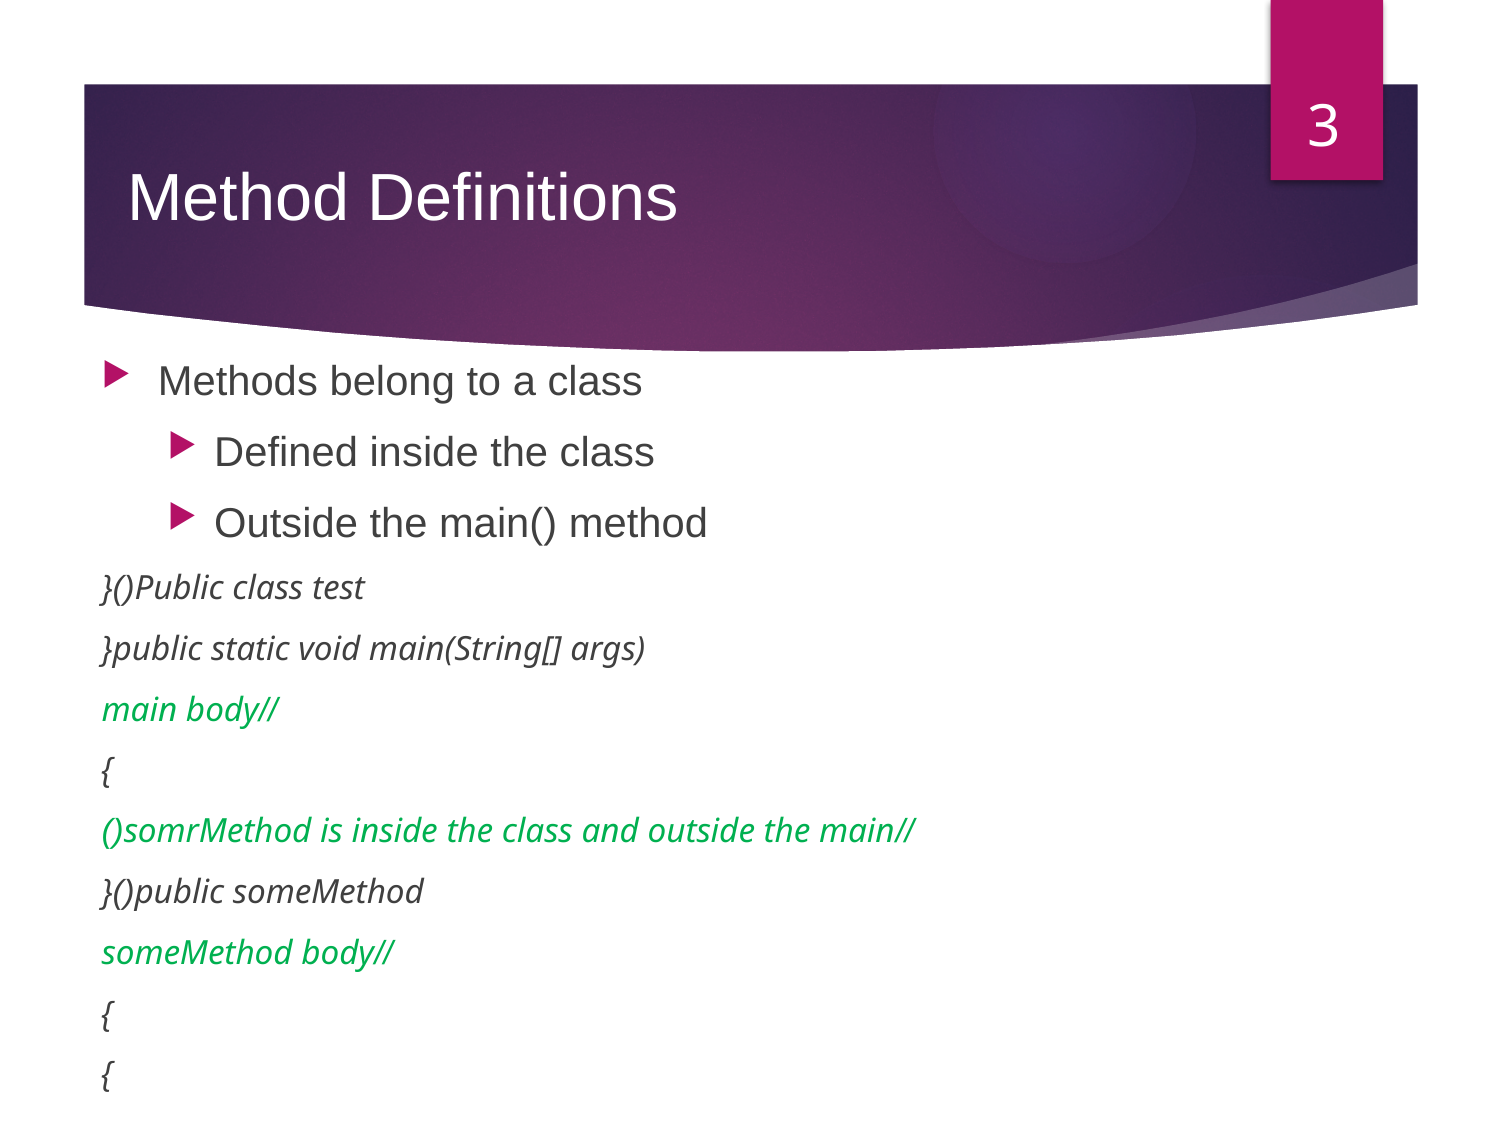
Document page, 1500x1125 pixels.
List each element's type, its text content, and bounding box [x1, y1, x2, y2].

slide_number 3 [1259, 48, 1390, 175]
list Methods belong to a class Defined inside the class Outside the main() method Public class test(){ public static void main(String[] args){ //main body } //somrMethod is inside the class and outside the main() public someMethod(){ //someMethod body } } [86, 346, 1461, 1100]
title Method Definitions [112, 92, 1388, 296]
